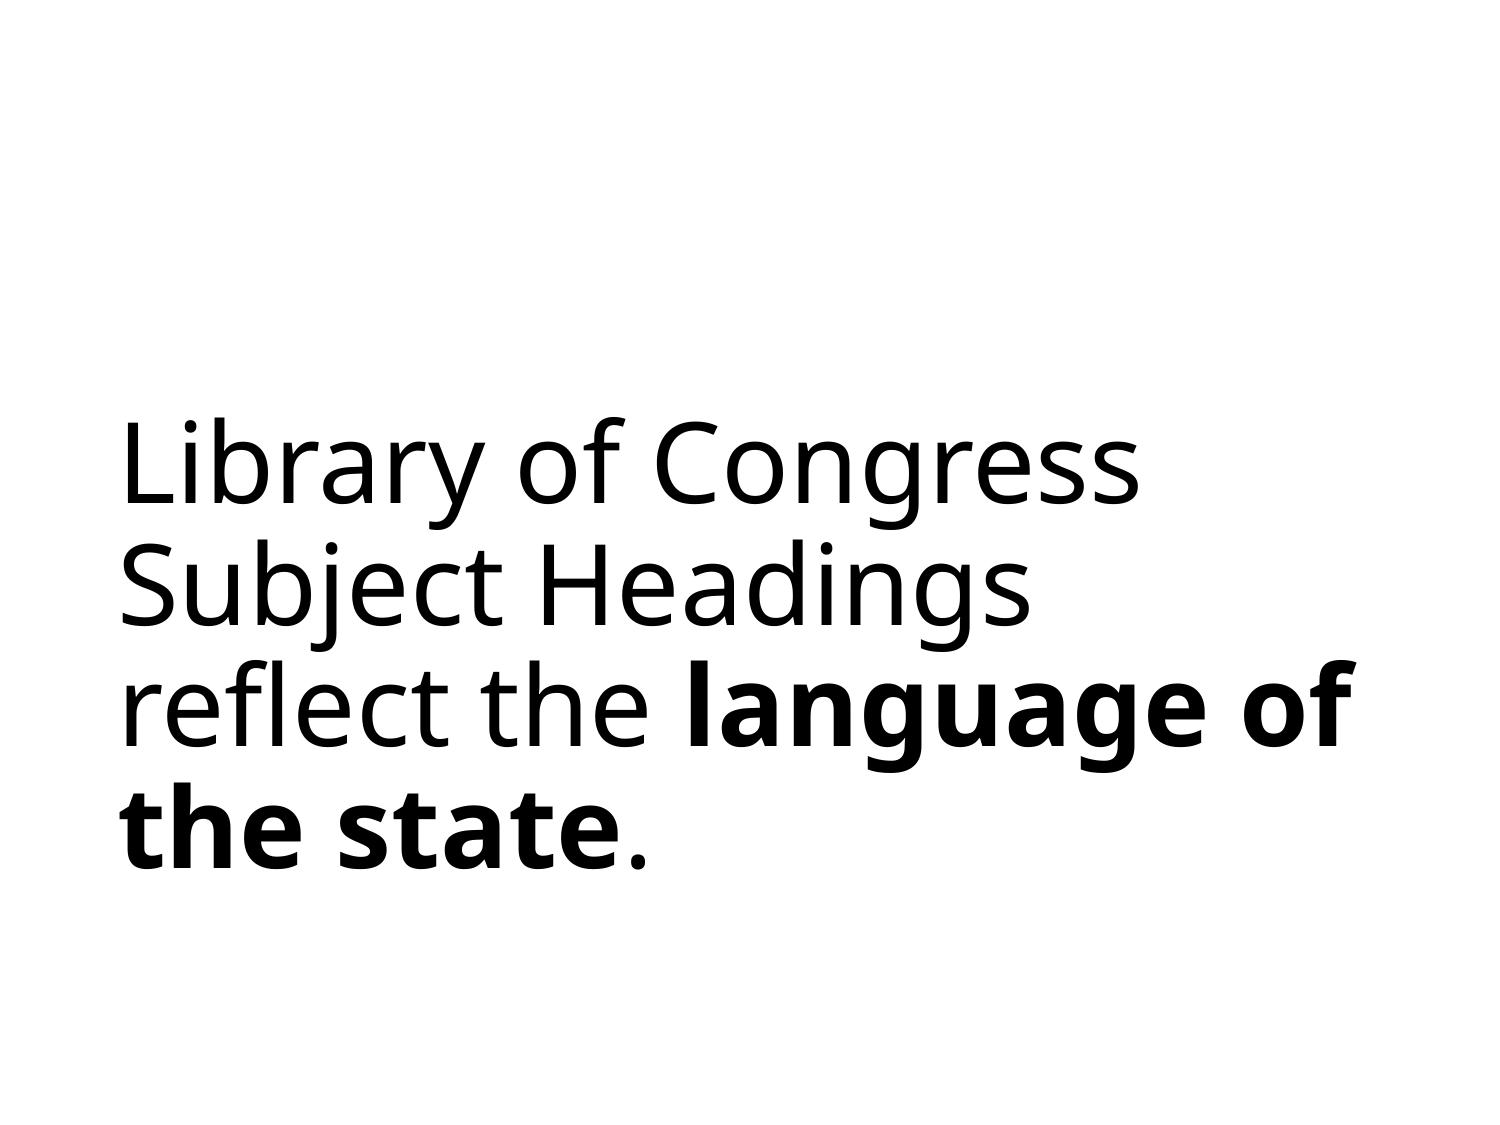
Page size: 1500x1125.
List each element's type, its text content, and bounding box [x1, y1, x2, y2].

title Library of Congress Subject Headings reflect the language of the state. [102, 280, 1397, 900]
